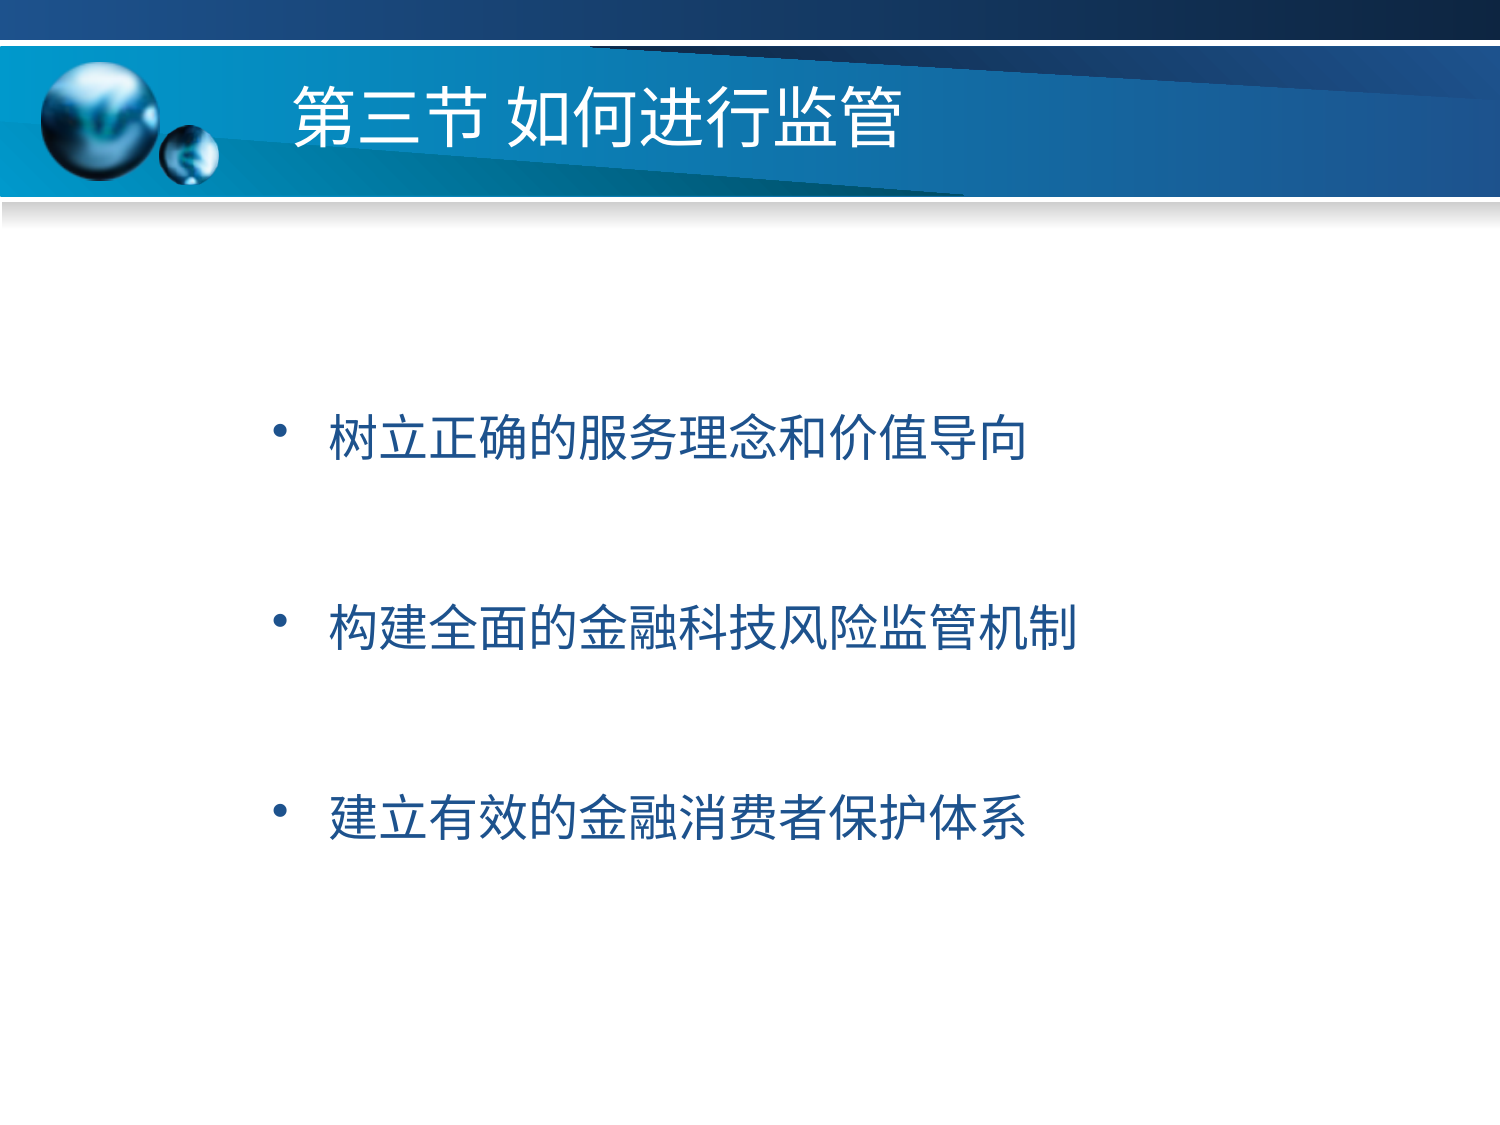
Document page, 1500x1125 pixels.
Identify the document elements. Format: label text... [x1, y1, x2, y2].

text_box 树立正确的服务理念和价值导向 [257, 399, 1243, 475]
title 第三节 如何进行监管 [274, 44, 1363, 188]
picture [42, 63, 159, 180]
picture [160, 126, 218, 184]
text_box 构建全面的金融科技风险监管机制 [257, 589, 1243, 665]
text_box 建立有效的金融消费者保护体系 [257, 779, 1243, 855]
